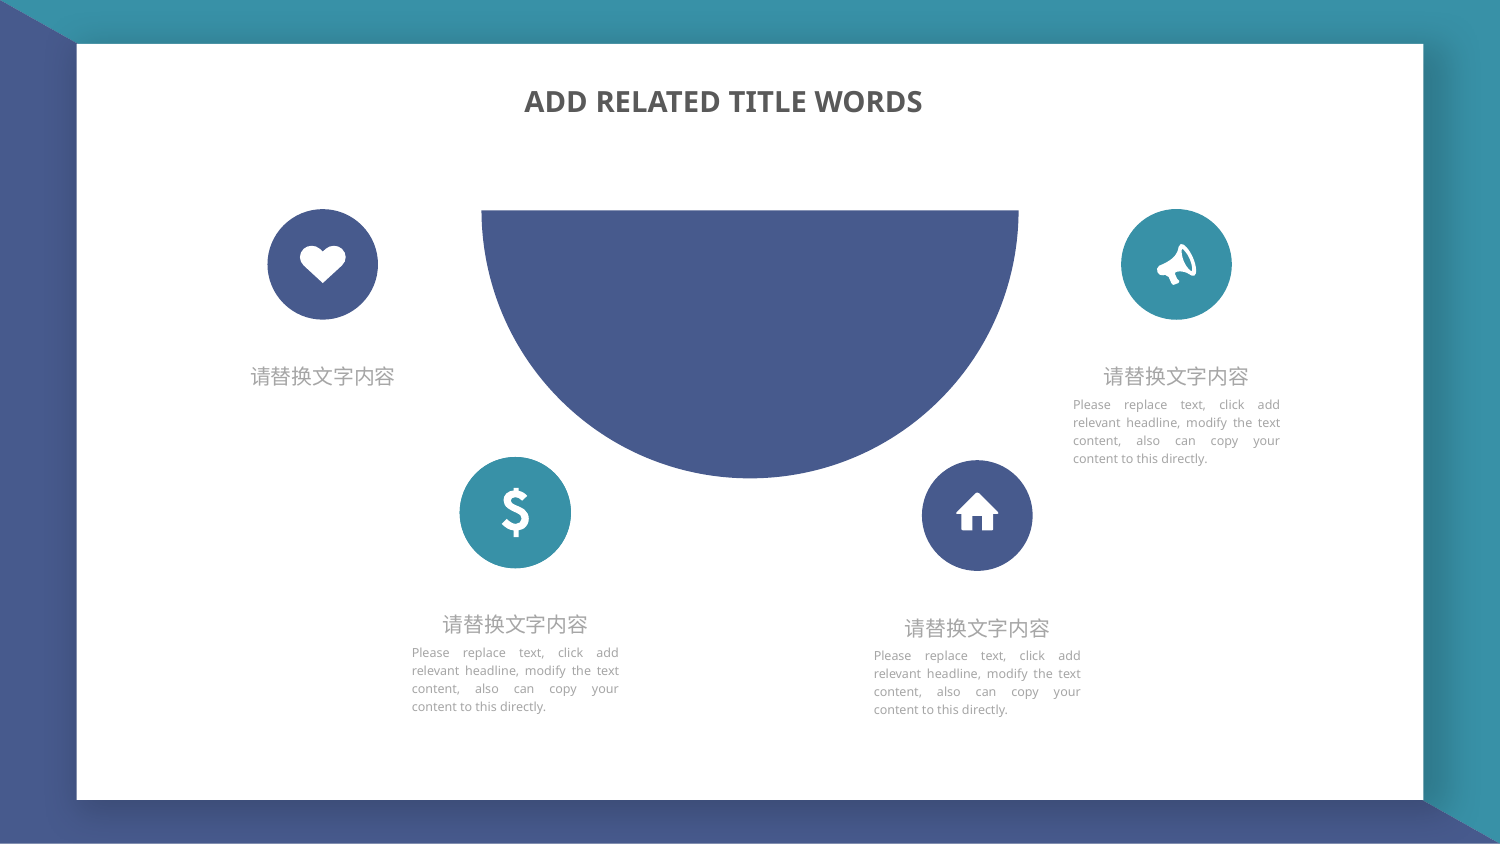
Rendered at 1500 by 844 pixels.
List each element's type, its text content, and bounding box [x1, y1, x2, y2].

text_box [267, 209, 378, 320]
text_box 请替换文字内容 [1086, 359, 1267, 389]
text_box Please replace text, click add relevant headline, modify the text content, also can copy your content to this directly. [411, 642, 619, 715]
text_box [921, 460, 1033, 571]
text_box 请替换文字内容 [424, 607, 606, 638]
text_box [481, 210, 1019, 479]
text_box Please replace text, click add relevant headline, modify the text content, also can copy your content to this directly. [1073, 394, 1280, 467]
text_box [501, 487, 529, 538]
text_box [299, 245, 346, 284]
text_box [956, 492, 999, 531]
text_box [459, 457, 571, 569]
text_box 请替换文字内容 [232, 359, 414, 389]
text_box [1157, 244, 1197, 285]
text_box 请替换文字内容 [886, 610, 1068, 640]
text_box [1121, 209, 1232, 320]
text_box Please replace text, click add relevant headline, modify the text content, also can copy your content to this directly. [873, 645, 1081, 718]
